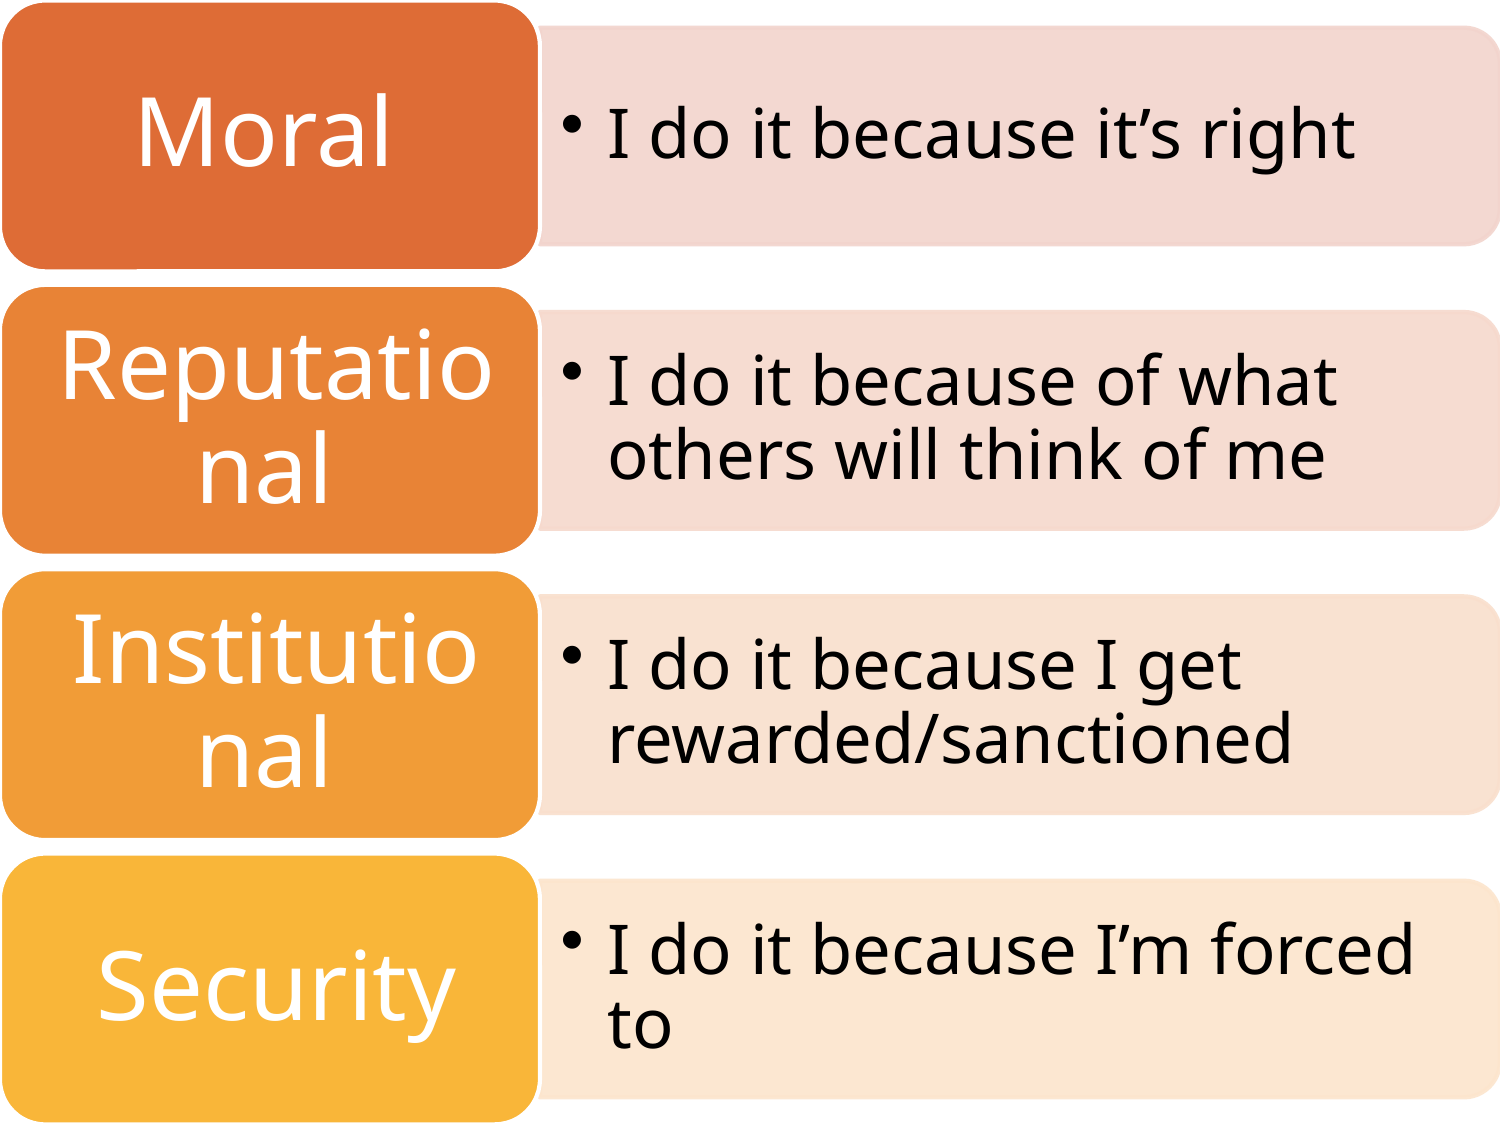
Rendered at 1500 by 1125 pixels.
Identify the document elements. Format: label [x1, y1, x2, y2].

text_box [0, 0, 1500, 1125]
